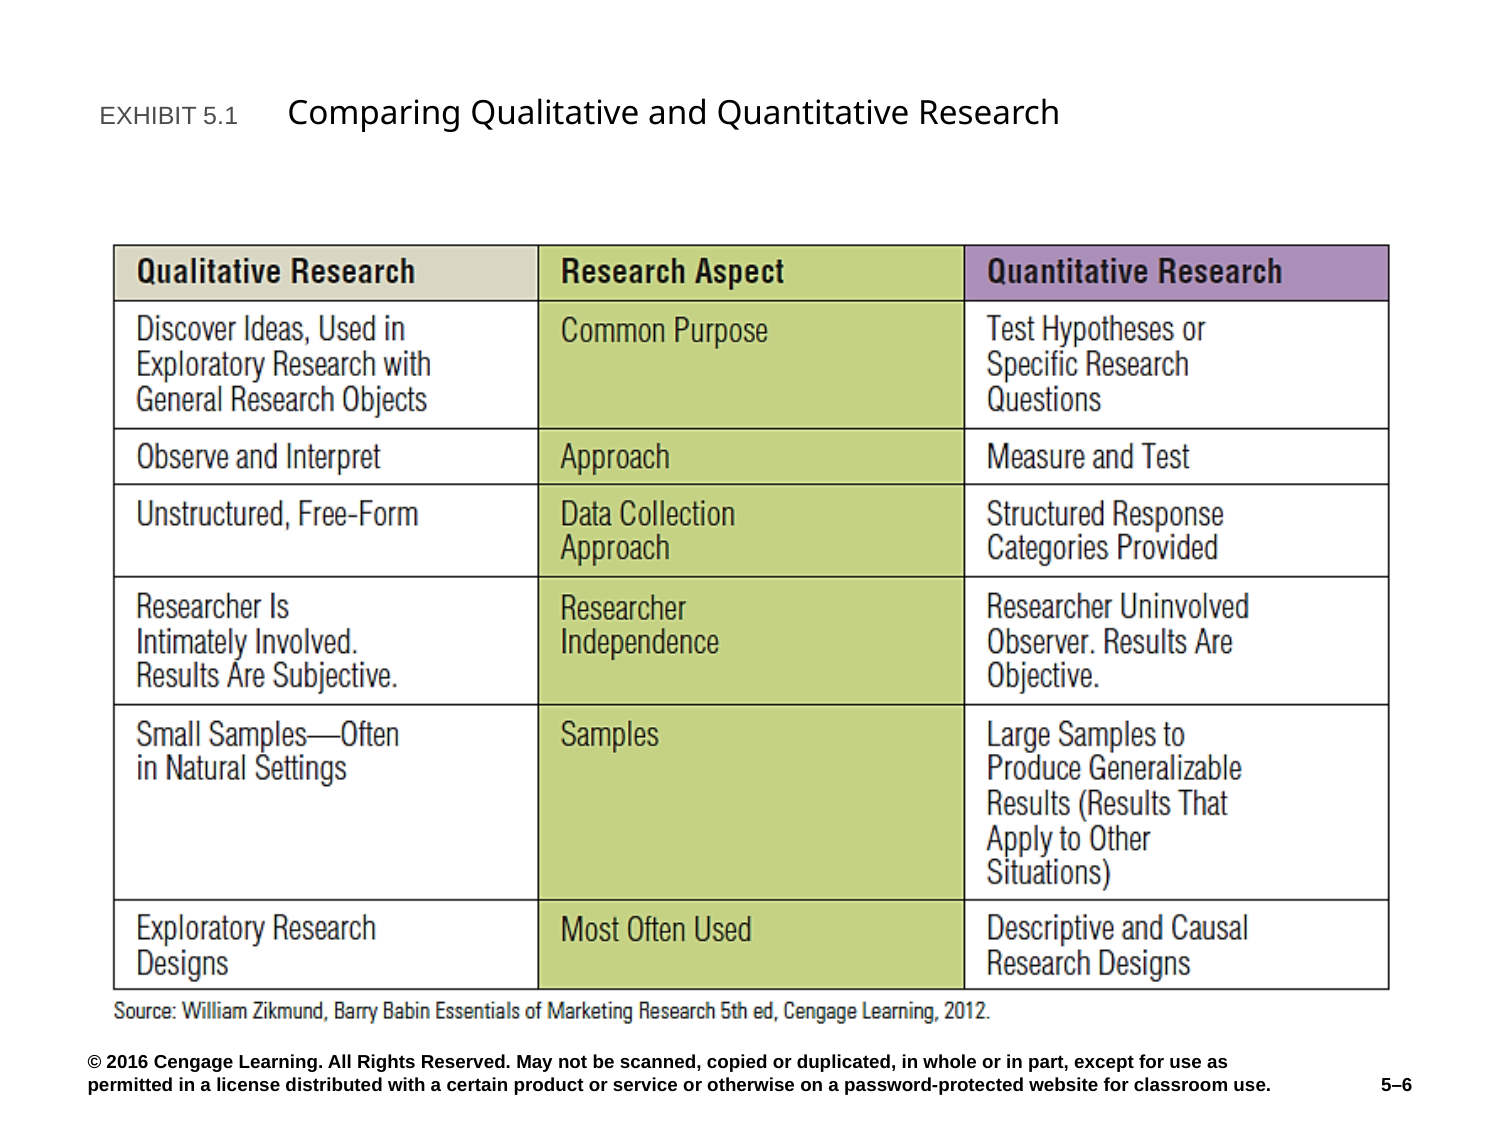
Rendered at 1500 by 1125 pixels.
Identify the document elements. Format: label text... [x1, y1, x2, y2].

text_box EXHIBIT 5.1 Comparing Qualitative and Quantitative Research [84, 84, 1414, 139]
footer © 2016 Cengage Learning. All Rights Reserved. May not be scanned, copied or duplicated, in whole or in part, except for use as permitted in a license distributed with a certain product or service or otherwise on a password-protected website for classroom use. [87, 1057, 1050, 1103]
slide_number 5–6 [1050, 1042, 1413, 1103]
picture [105, 238, 1395, 1030]
